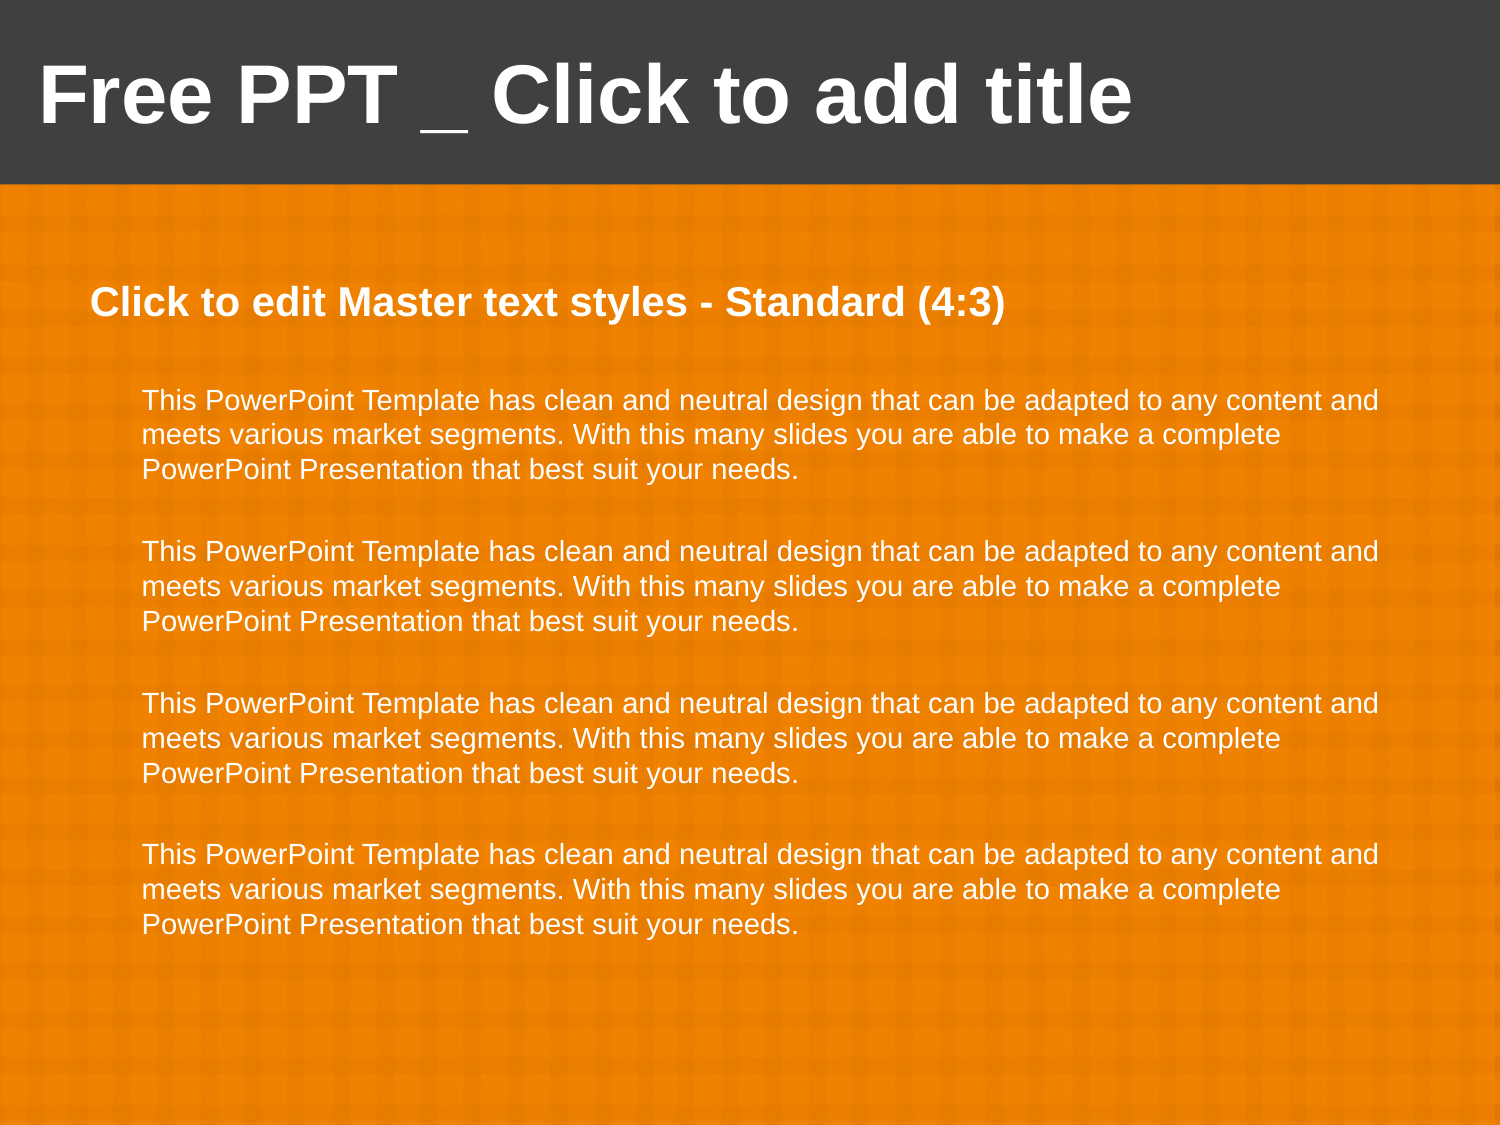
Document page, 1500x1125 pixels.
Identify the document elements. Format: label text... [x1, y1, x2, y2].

list This PowerPoint Template has clean and neutral design that can be adapted to any content and meets various market segments. With this many slides you are able to make a complete PowerPoint Presentation that best suit your needs. This PowerPoint Template has clean and neutral design that can be adapted to any content and meets various market segments. With this many slides you are able to make a complete PowerPoint Presentation that best suit your needs. This PowerPoint Template has clean and neutral design that can be adapted to any content and meets various market segments. With this many slides you are able to make a complete PowerPoint Presentation that best suit your needs. This PowerPoint Template has clean and neutral design that can be adapted to any content and meets various market segments. With this many slides you are able to make a complete PowerPoint Presentation that best suit your needs. [76, 373, 1427, 965]
title Free PPT _ Click to add title [0, 2, 1500, 179]
picture [0, 185, 1500, 1125]
list Click to edit Master text styles - Standard (4:3) [75, 262, 1425, 339]
